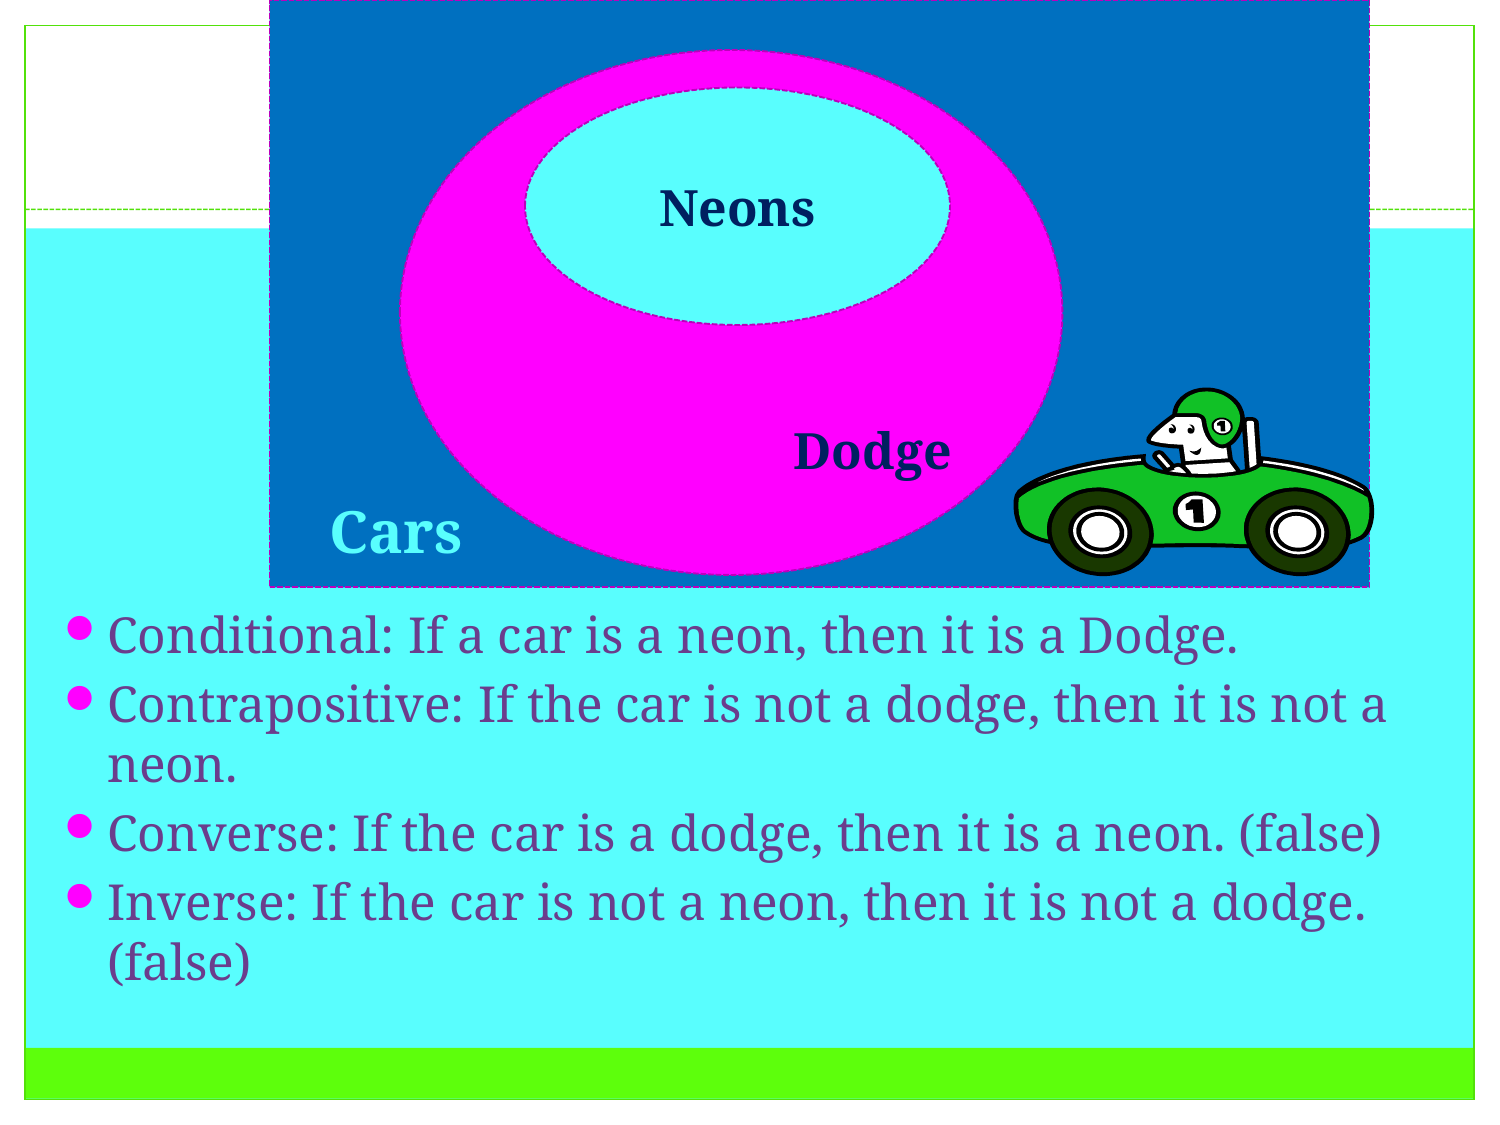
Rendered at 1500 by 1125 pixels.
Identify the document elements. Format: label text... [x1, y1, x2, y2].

text_box [398, 49, 1064, 576]
text_box Cars [315, 487, 478, 573]
text_box Dodge [779, 412, 967, 488]
text_box Neons [524, 86, 951, 326]
list Conditional: If a car is a neon, then it is a Dodge. Contrapositive: If the car is not a dodge, then it is not a neon. Converse: If the car is a dodge, then it is a neon. (false) Inverse: If the car is not a neon, then it is not a dodge. (false) [49, 250, 1445, 1001]
picture [1012, 387, 1375, 577]
text_box [269, 0, 1370, 588]
